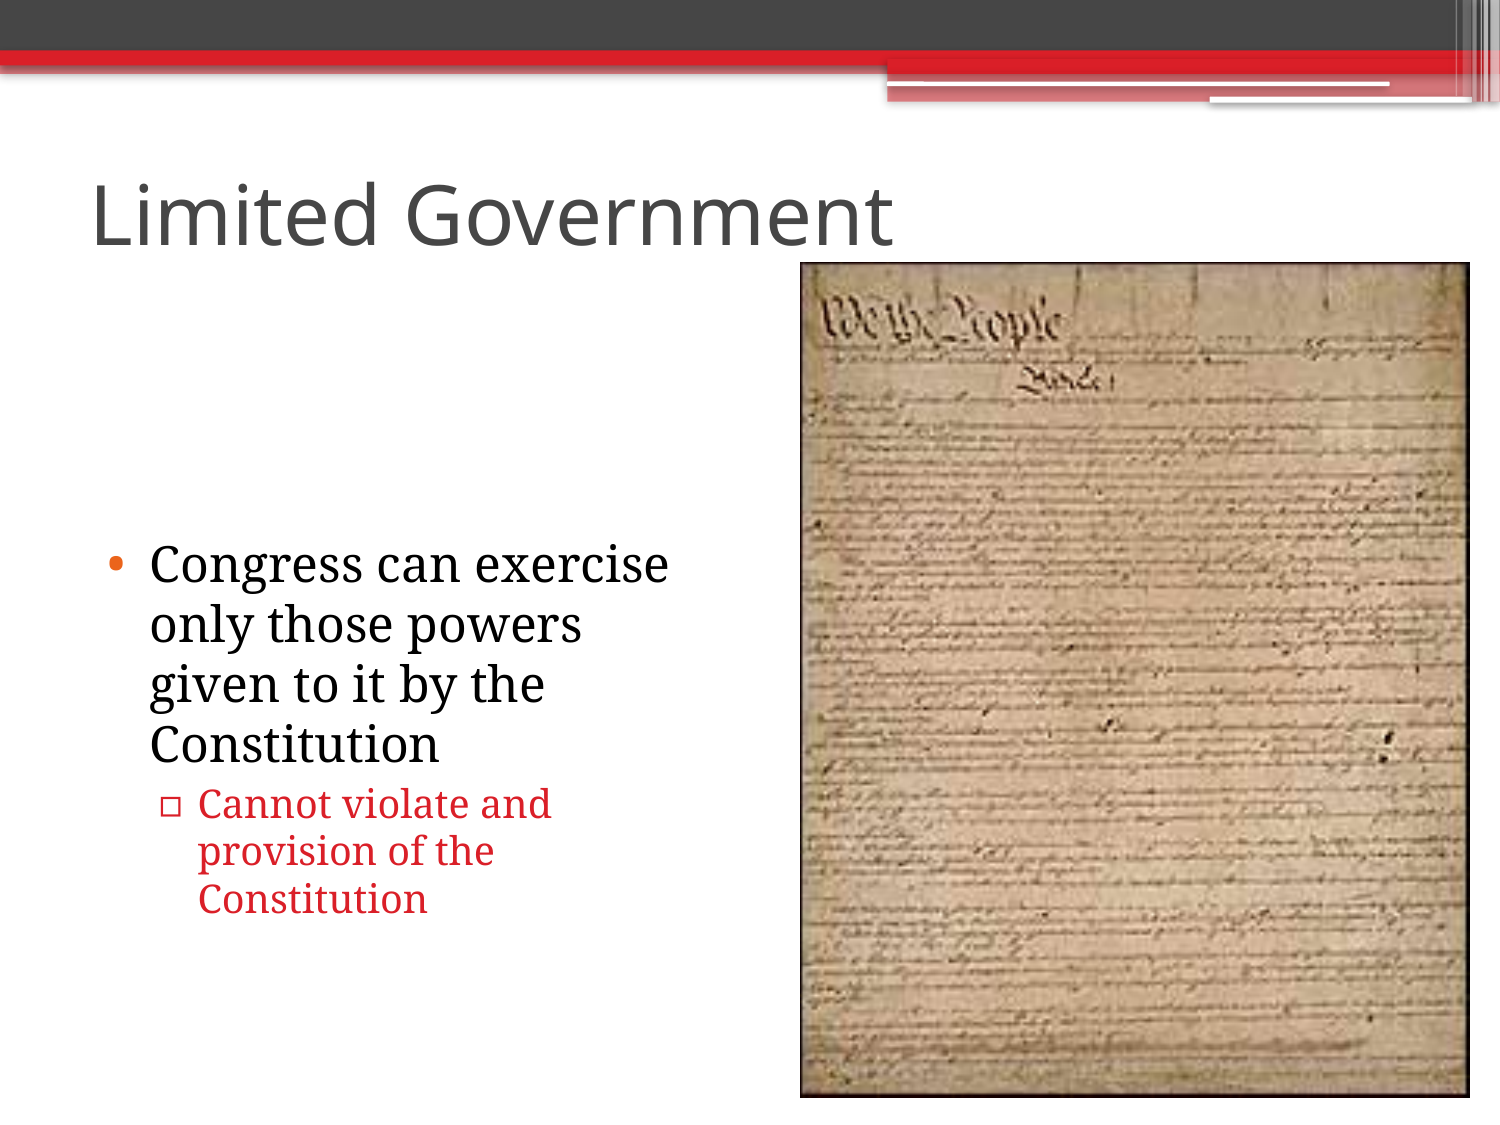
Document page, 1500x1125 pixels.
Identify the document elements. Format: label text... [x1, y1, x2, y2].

list Congress can exercise only those powers given to it by the Constitution Cannot violate and provision of the Constitution [75, 525, 738, 1055]
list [799, 262, 1470, 1098]
title Limited Government [75, 125, 1425, 300]
